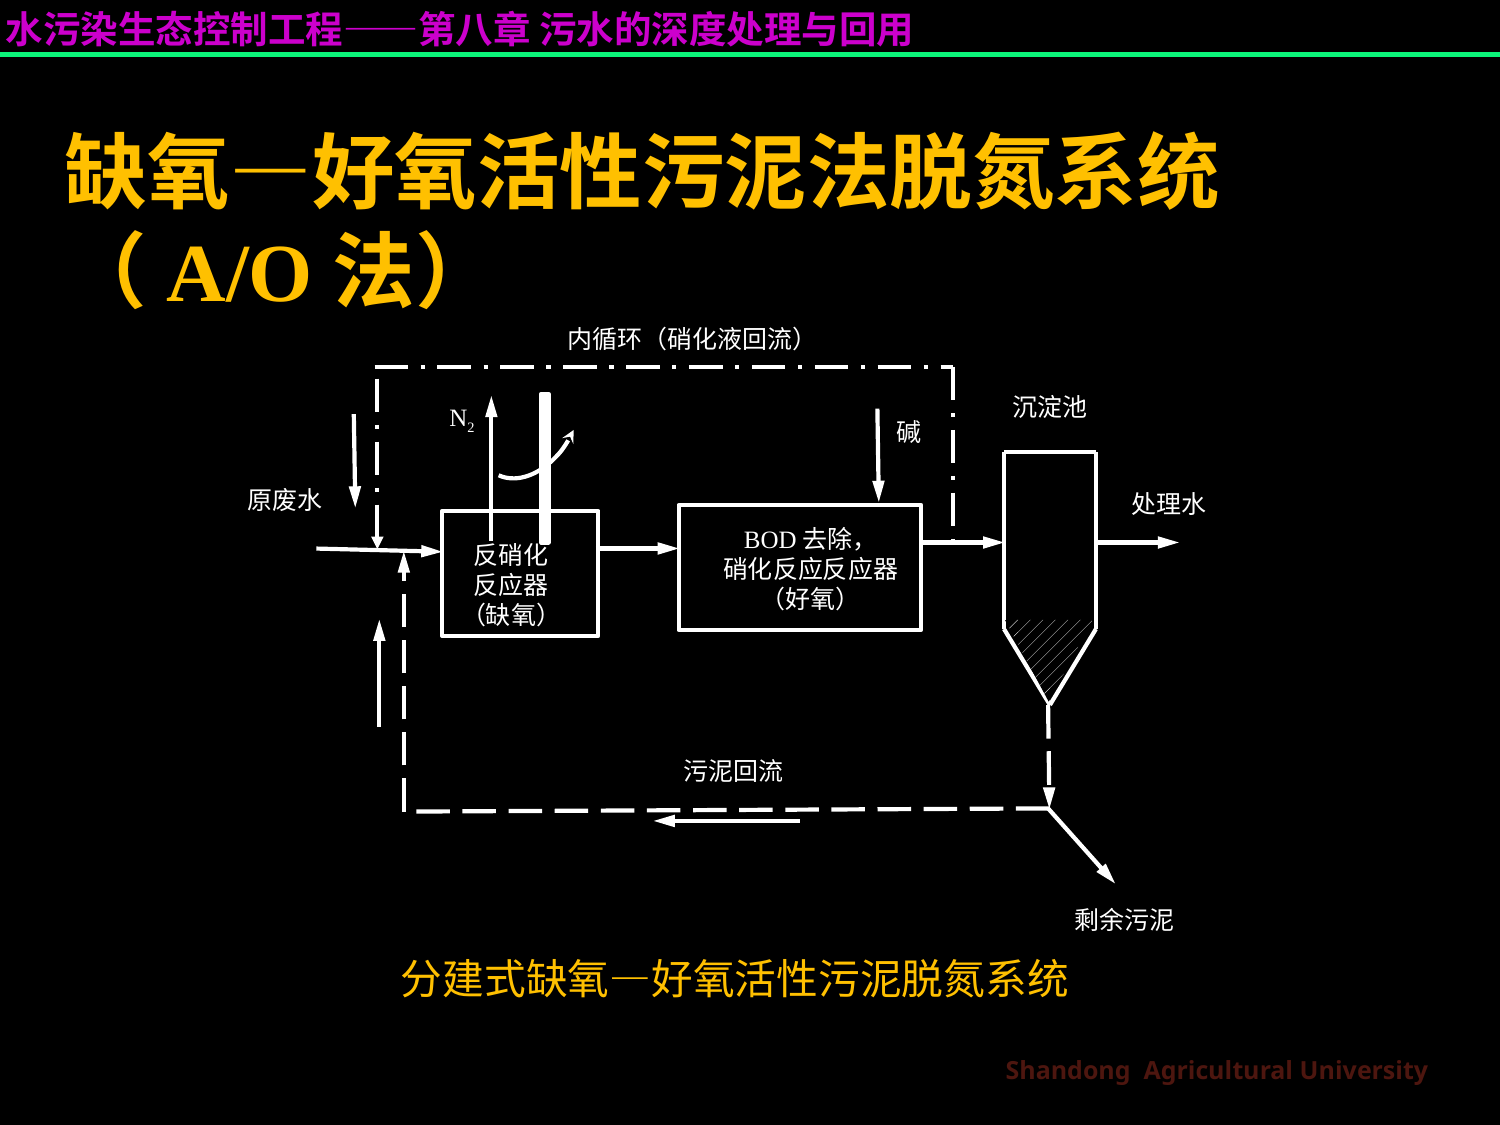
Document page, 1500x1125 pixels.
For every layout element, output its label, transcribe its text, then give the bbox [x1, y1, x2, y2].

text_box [231, 316, 1223, 1012]
title 缺氧—好氧活性污泥法脱氮系统（A/O法） [49, 112, 1451, 327]
